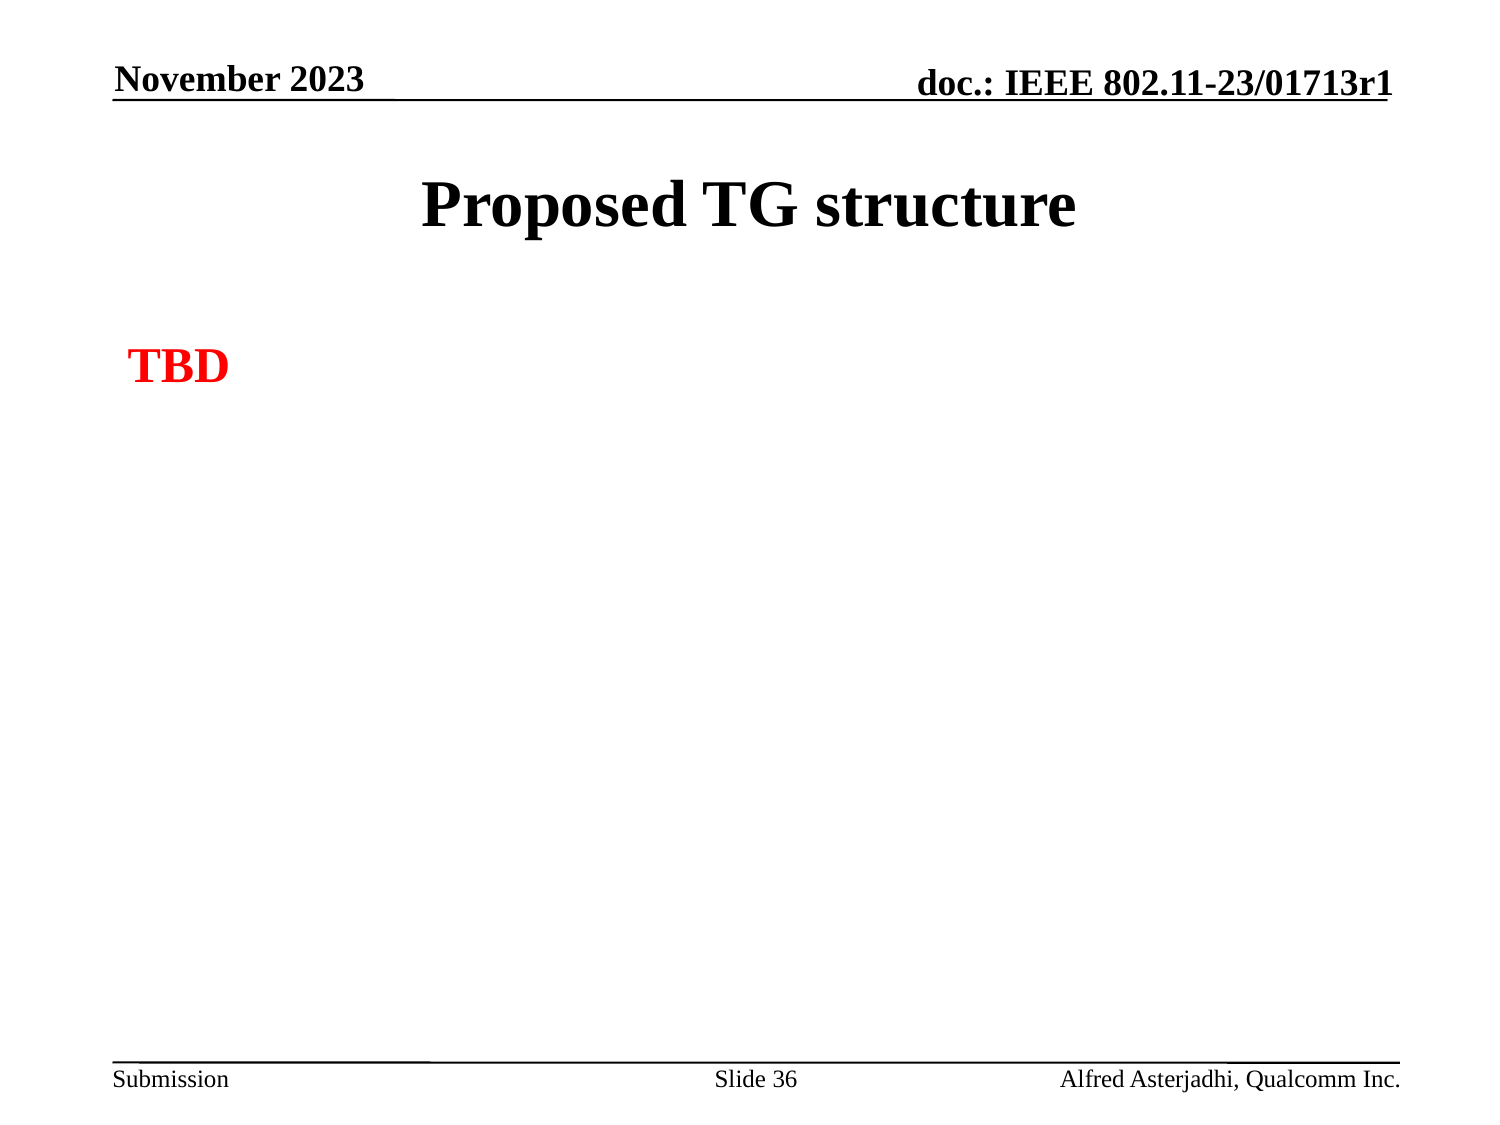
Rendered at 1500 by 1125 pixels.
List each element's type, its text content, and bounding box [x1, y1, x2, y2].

list TBD [112, 324, 1388, 1000]
title Proposed TG structure [112, 112, 1388, 288]
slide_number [114, 54, 423, 100]
footer Alfred Asterjadhi, Qualcomm Inc. [878, 1061, 1402, 1093]
slide_number Slide 36 [712, 1061, 800, 1123]
